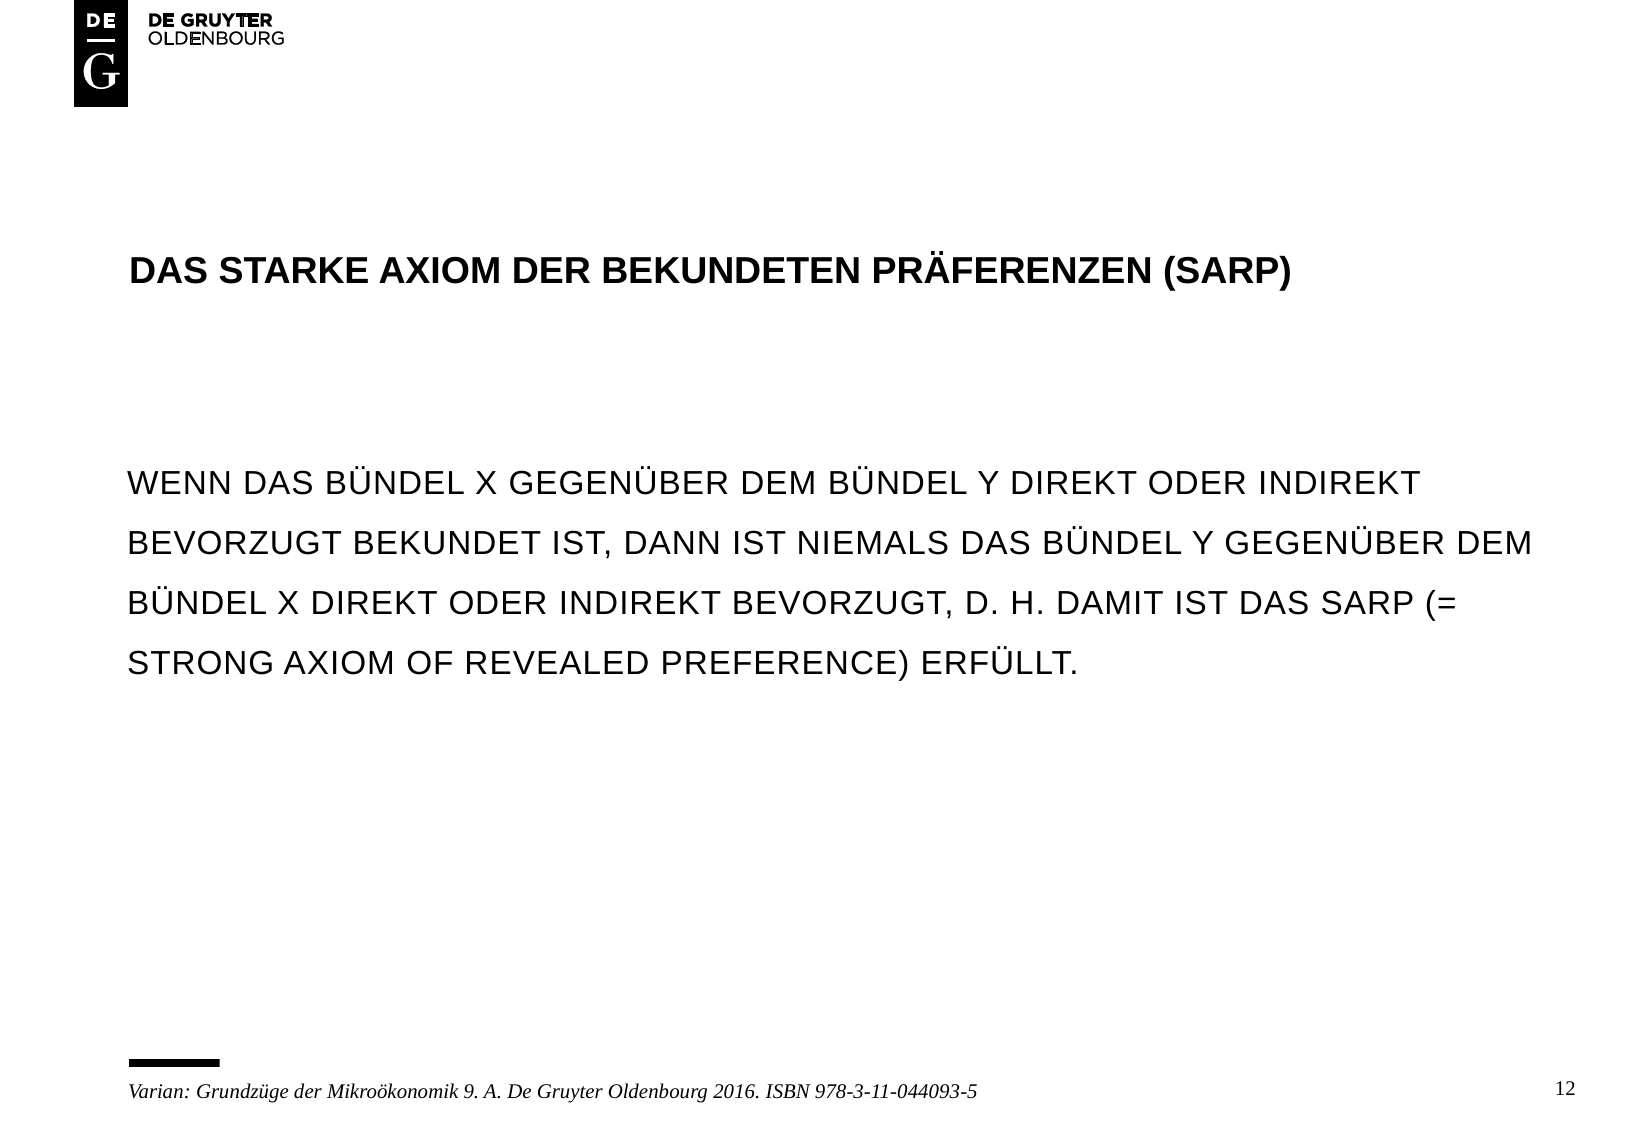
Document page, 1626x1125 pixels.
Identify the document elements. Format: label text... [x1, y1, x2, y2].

title DAS STARKE AXIOM DER BEKUNDETEN PRÄFERENZEN (SARP) [129, 245, 1556, 328]
list Wenn das bündel x gegenüber dem bündel y direkt oder indirekt bevorzugt bekundet ist, dann ist niemals das bündel y gegenüber dem bündel x direkt oder indirekt bevorzugt, d. h. damit ist das sarp (= strong axiom of revealed preference) erfüllt. [127, 355, 1554, 1018]
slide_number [128, 1077, 1539, 1108]
slide_number 12 [1554, 1074, 1614, 1104]
